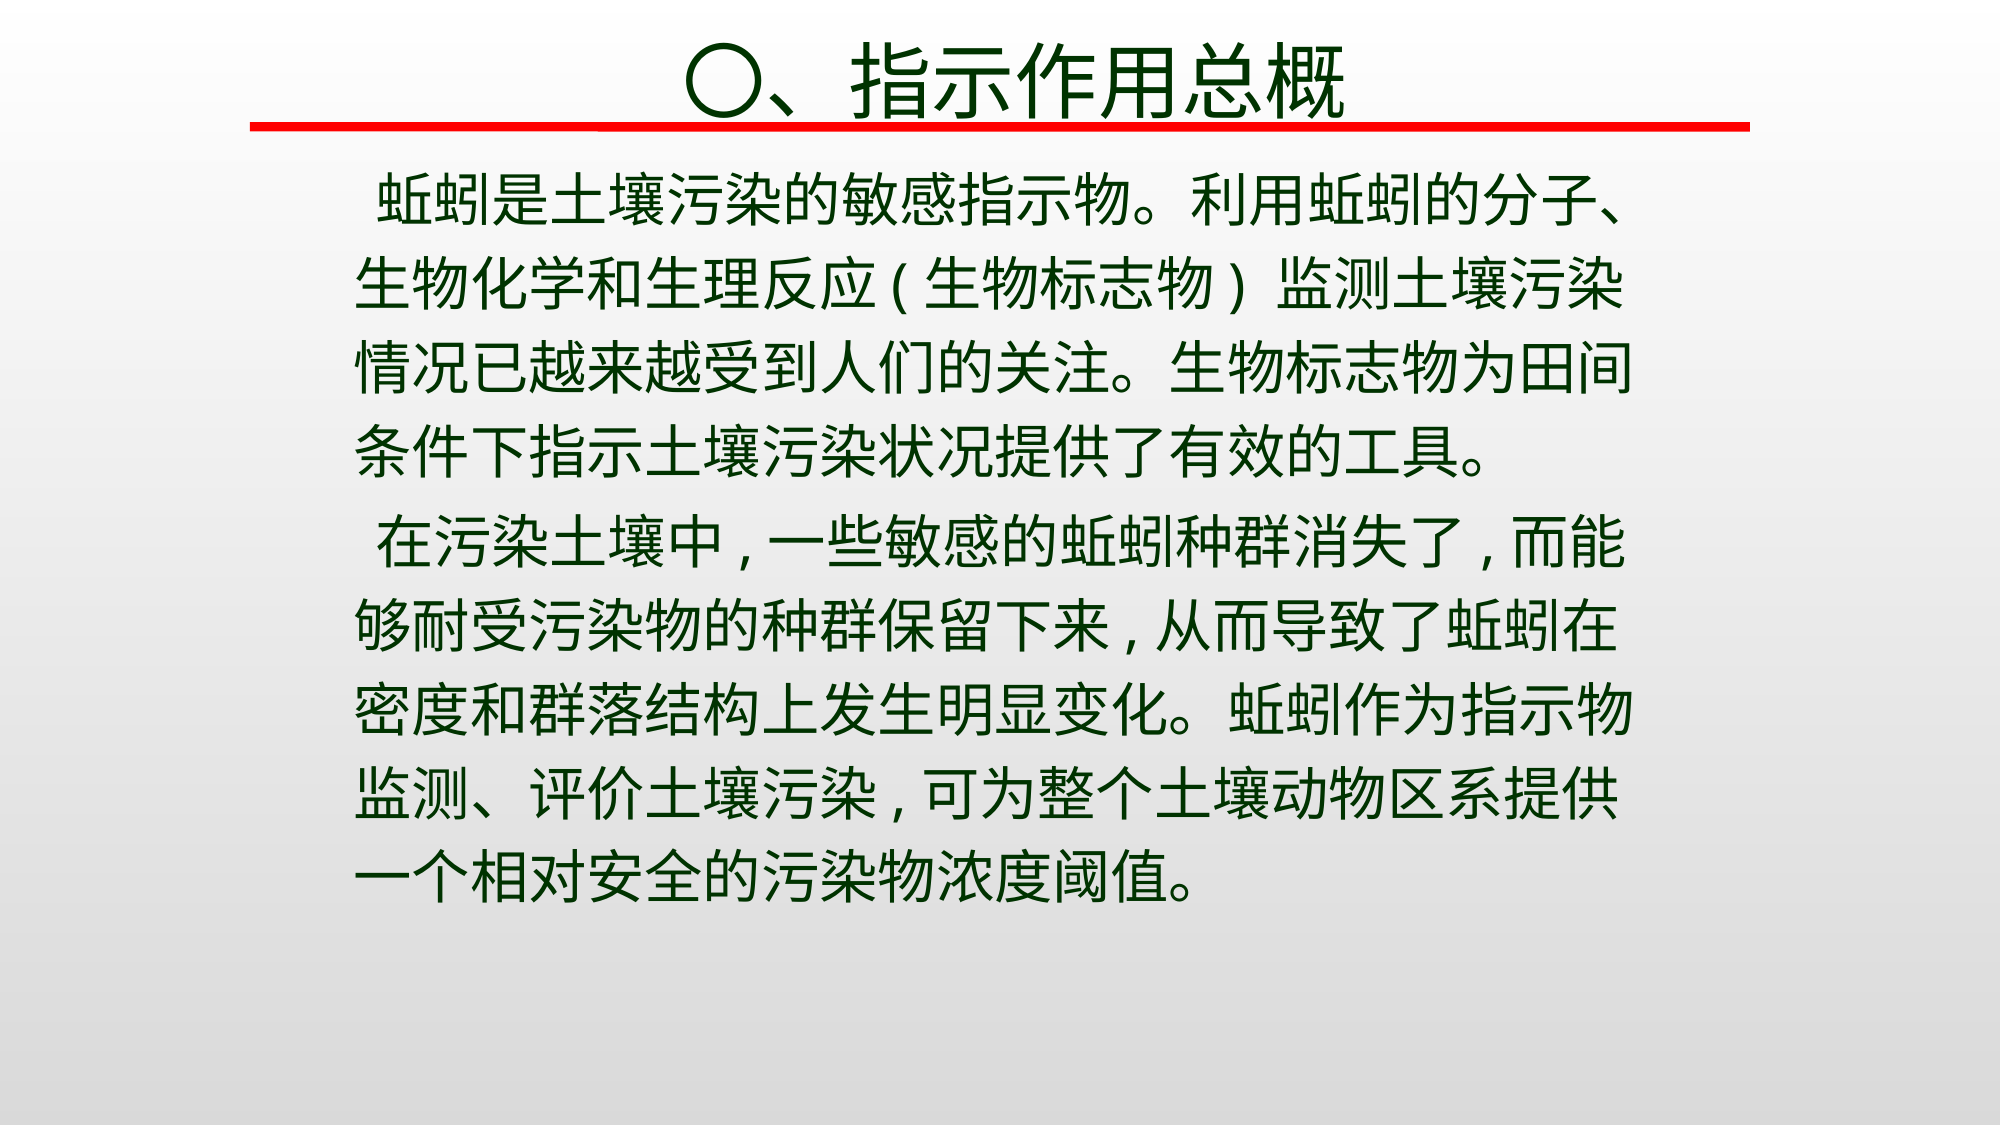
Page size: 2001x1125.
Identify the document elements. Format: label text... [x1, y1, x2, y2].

text_box 〇、指示作用总概 [250, 1, 1749, 114]
text_box 蚯蚓是土壤污染的敏感指示物。利用蚯蚓的分子、生物化学和生理反应(生物标志物) 监测土壤污染情况已越来越受到人们的关注。生物标志物为田间条件下指示土壤污染状况提供了有效的工具。 在污染土壤中,一些敏感的蚯蚓种群消失了,而能够耐受污染物的种群保留下来,从而导致了蚯蚓在密度和群落结构上发生明显变化。蚯蚓作为指示物监测、评价土壤污染,可为整个土壤动物区系提供一个相对安全的污染物浓度阈值。 [307, 141, 1693, 918]
